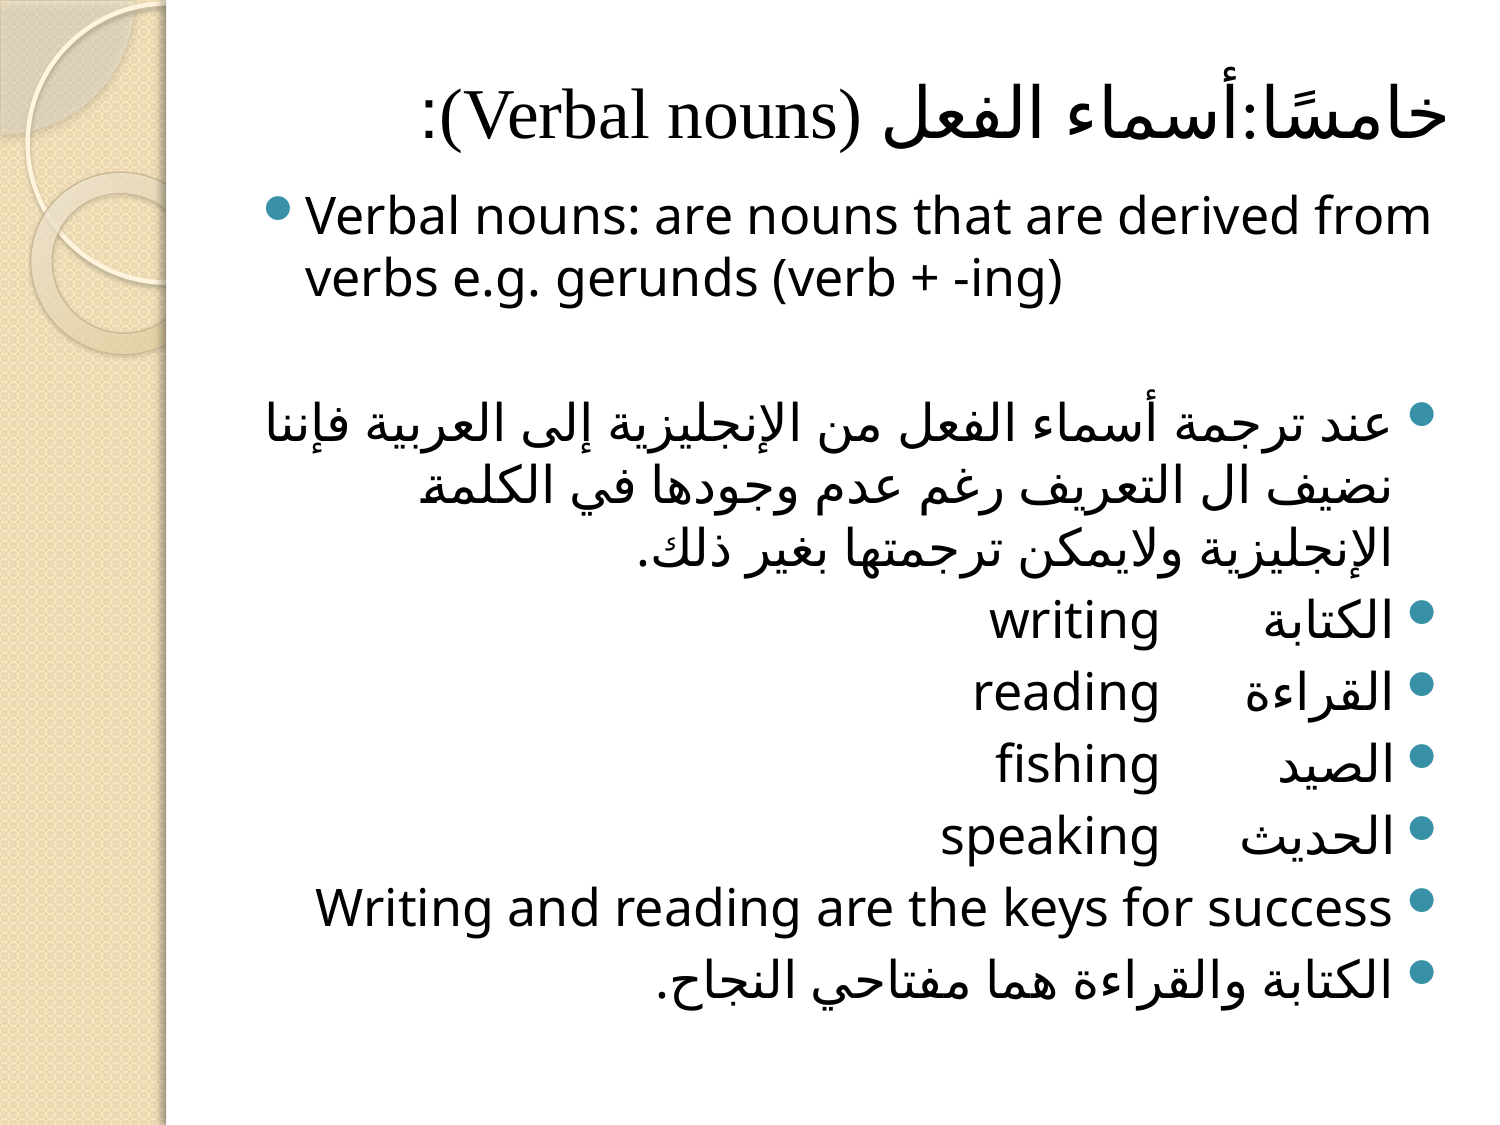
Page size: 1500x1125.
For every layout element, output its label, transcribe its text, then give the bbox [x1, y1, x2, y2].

list Verbal nouns: are nouns that are derived from verbs e.g. gerunds (verb + -ing) عند ترجمة أسماء الفعل من الإنجليزية إلى العربية فإننا نضيف ال التعريف رغم عدم وجودها في الكلمة الإنجليزية ولايمكن ترجمتها بغير ذلك. الكتابة writing القراءة reading الصيد fishing الحديث speaking Writing and reading are the keys for success الكتابة والقراءة هما مفتاحي النجاح. [235, 174, 1466, 1025]
title خامسًا:أسماء الفعل (Verbal nouns): [235, 45, 1466, 174]
